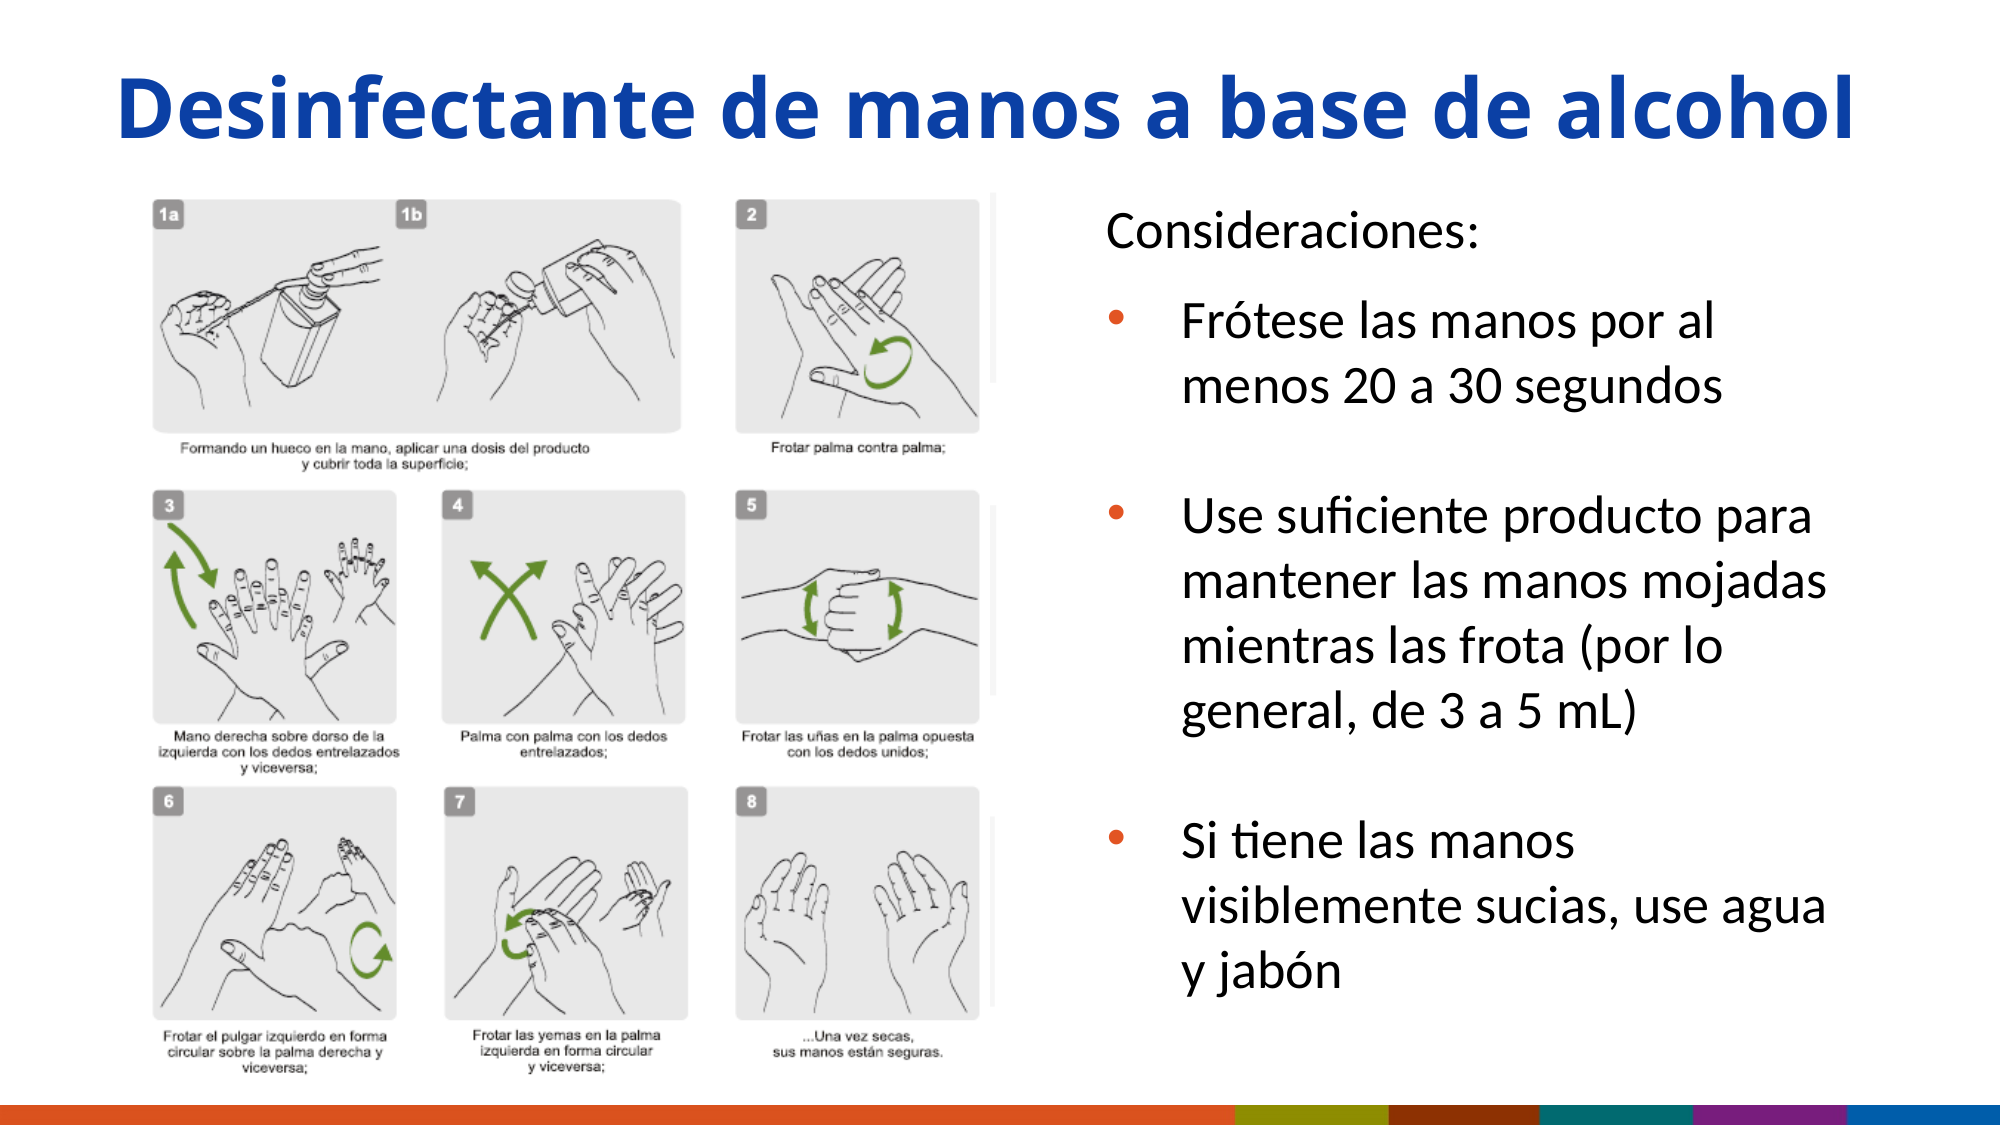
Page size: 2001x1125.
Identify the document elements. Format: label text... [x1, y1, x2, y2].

picture [0, 1105, 2000, 1125]
title Desinfectante de manos a base de alcohol [99, 45, 1900, 163]
picture [140, 179, 1001, 1083]
text_box Consideraciones: Frótese las manos por al menos 20 a 30 segundos Use suficiente producto para mantener las manos mojadas mientras las frota (por lo general, de 3 a 5 mL) Si tiene las manos visiblemente sucias, use agua y jabón [1092, 187, 1849, 1067]
